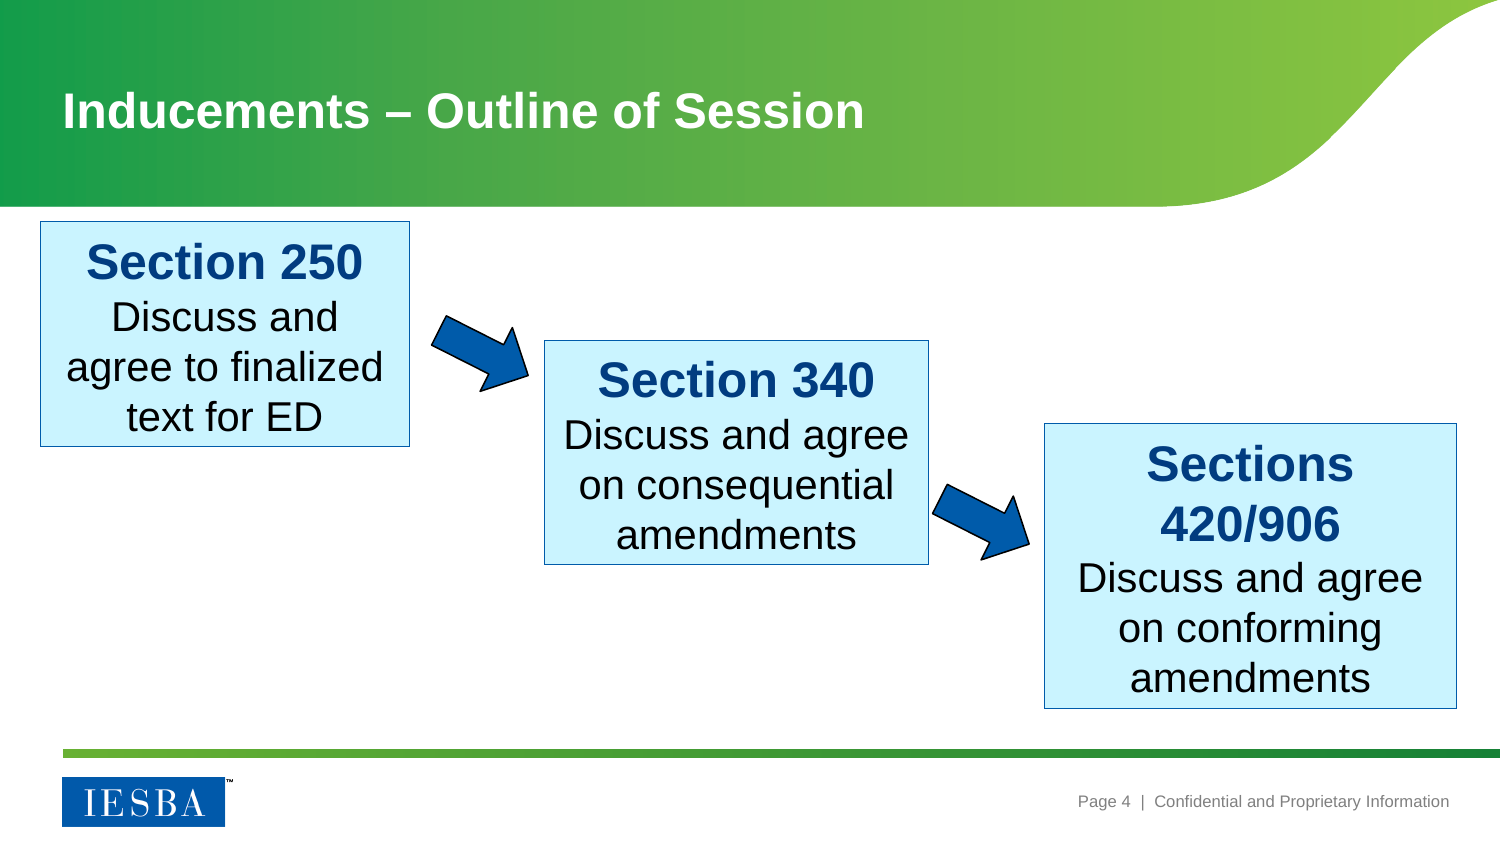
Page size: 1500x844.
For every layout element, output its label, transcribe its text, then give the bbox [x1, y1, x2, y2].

title Inducements – Outline of Session [62, 75, 1300, 142]
picture [62, 777, 233, 827]
text_box [431, 315, 529, 392]
text_box Section 340 Discuss and agree on consequential amendments [544, 340, 929, 565]
text_box [932, 484, 1030, 560]
picture [0, 0, 1500, 207]
text_box Sections 420/906 Discuss and agree on conforming amendments [1044, 423, 1457, 709]
text_box Section 250 Discuss and agree to finalized text for ED [40, 221, 410, 447]
